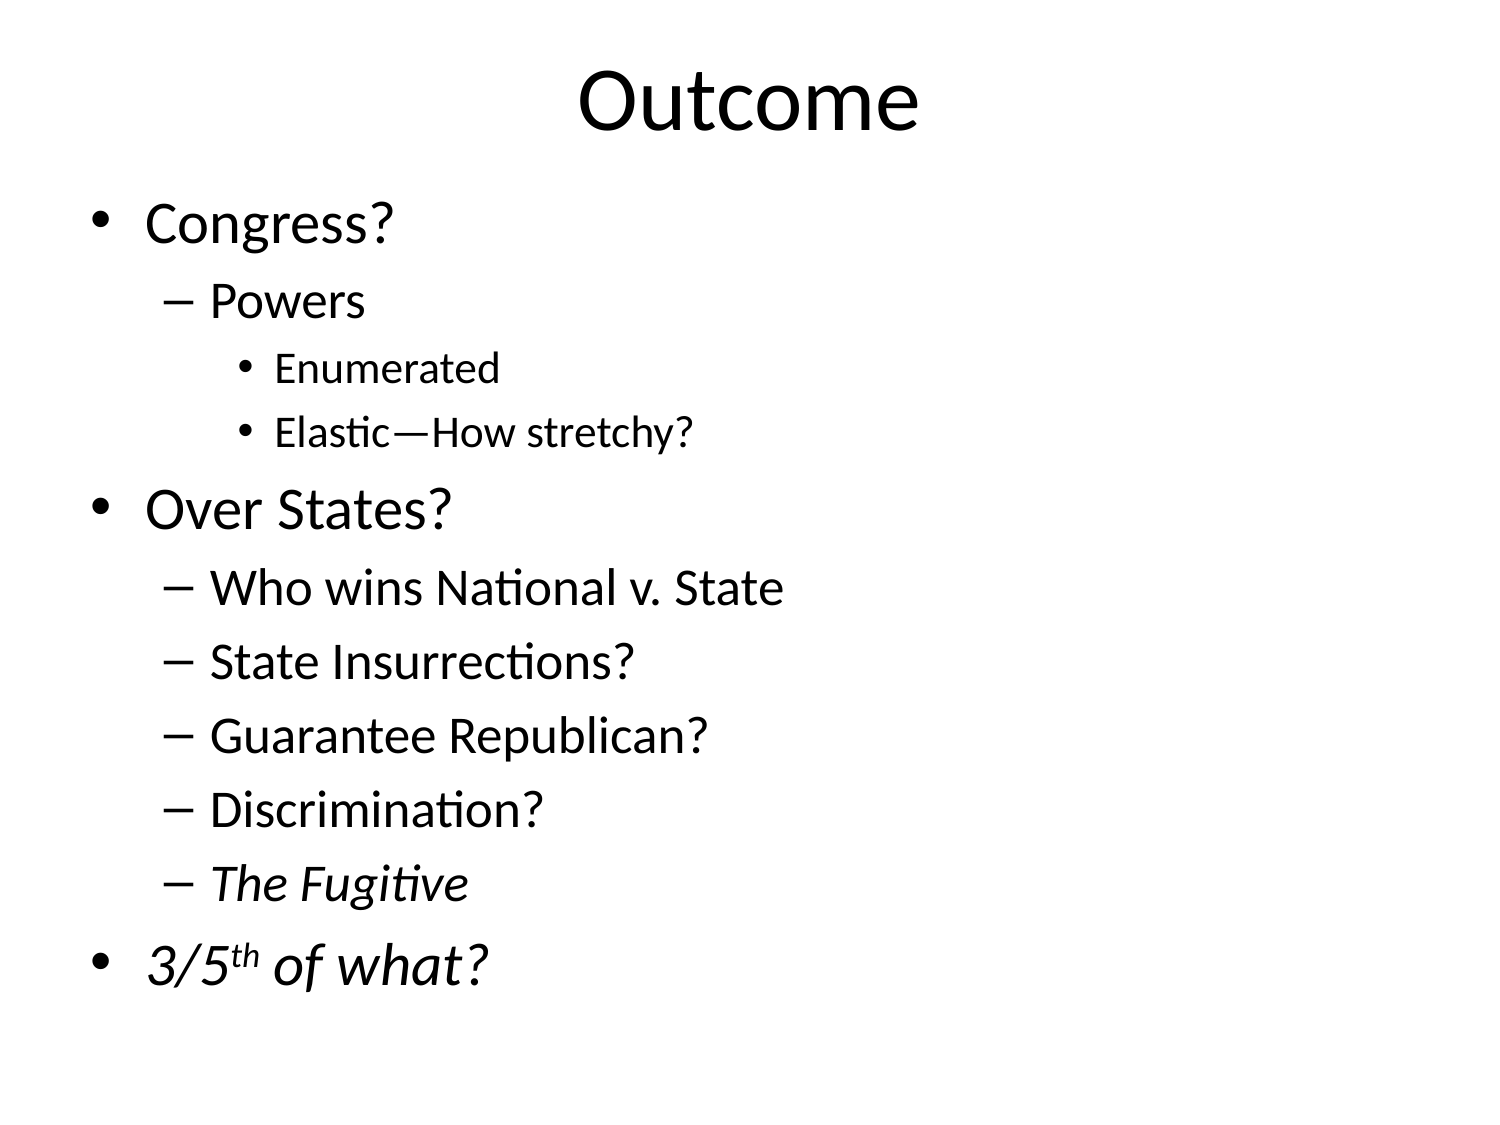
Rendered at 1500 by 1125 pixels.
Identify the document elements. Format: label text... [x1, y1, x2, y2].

list Congress? Powers Enumerated Elastic—How stretchy? Over States? Who wins National v. State State Insurrections? Guarantee Republican? Discrimination? The Fugitive 3/5th of what? [75, 174, 1425, 1005]
title Outcome [75, 0, 1425, 174]
